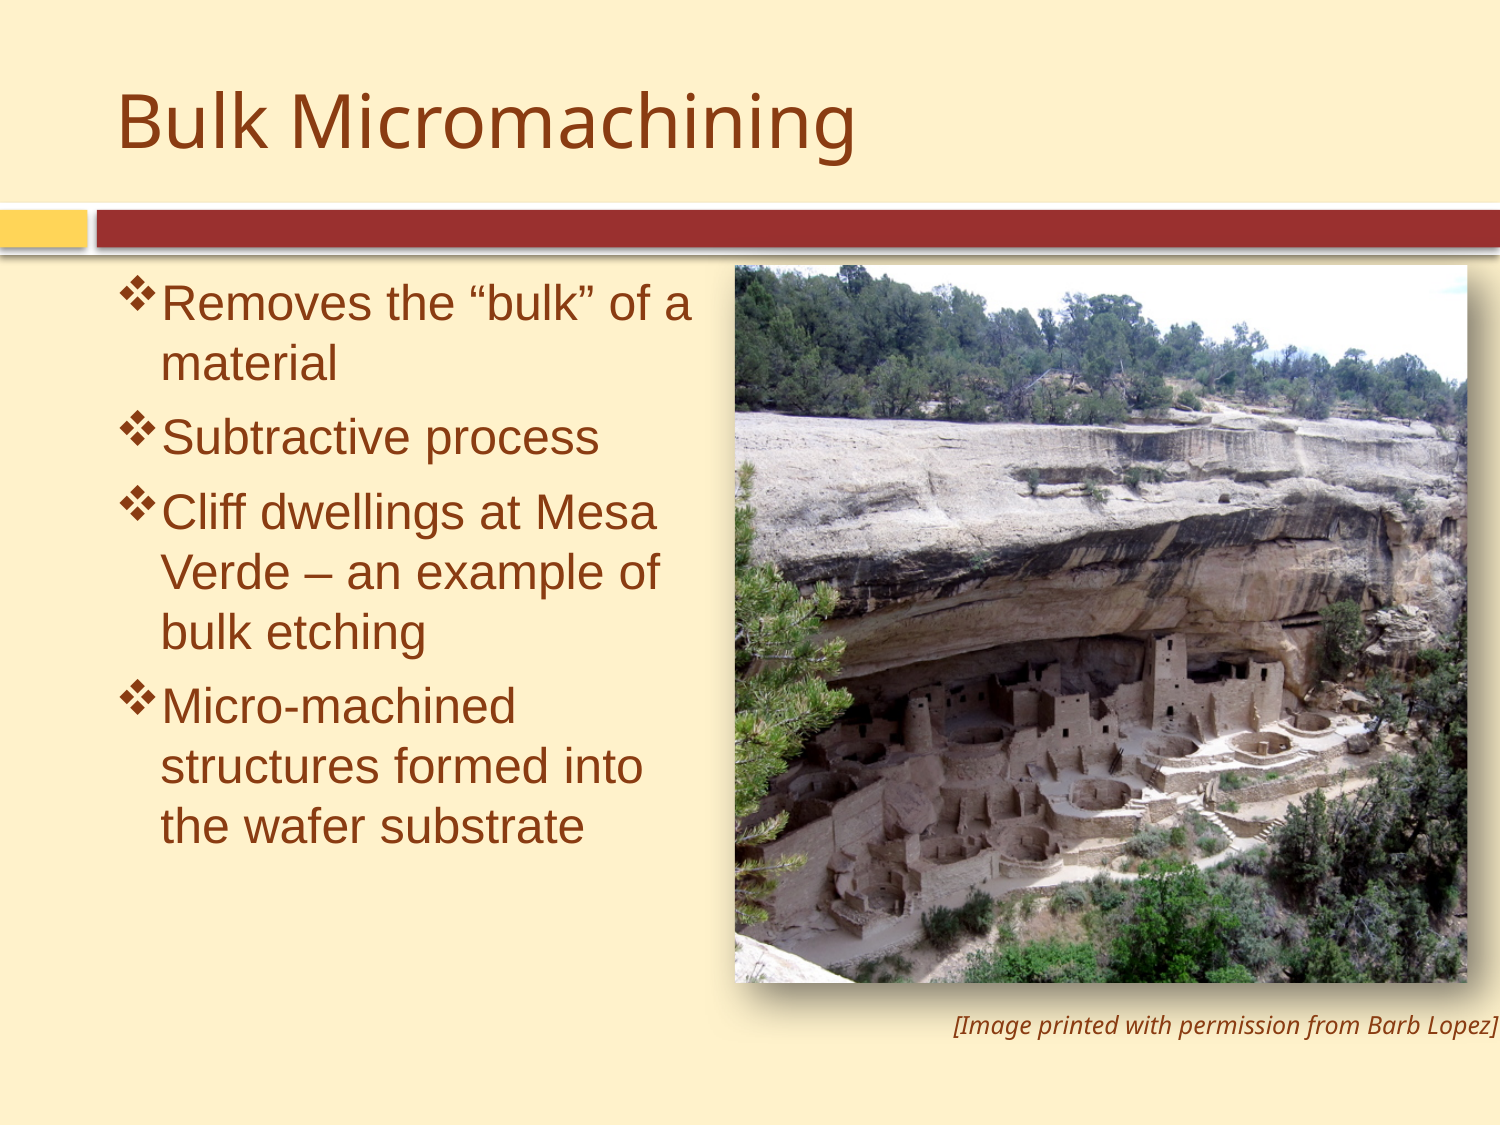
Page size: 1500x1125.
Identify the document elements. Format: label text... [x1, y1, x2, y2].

text_box [Image printed with permission from Barb Lopez] [938, 1002, 1500, 1047]
picture [734, 264, 1468, 983]
title Bulk Micromachining [100, 37, 1438, 200]
list Removes the “bulk” of a material Subtractive process Cliff dwellings at Mesa Verde – an example of bulk etching Micro-machined structures formed into the wafer substrate [100, 262, 718, 1046]
